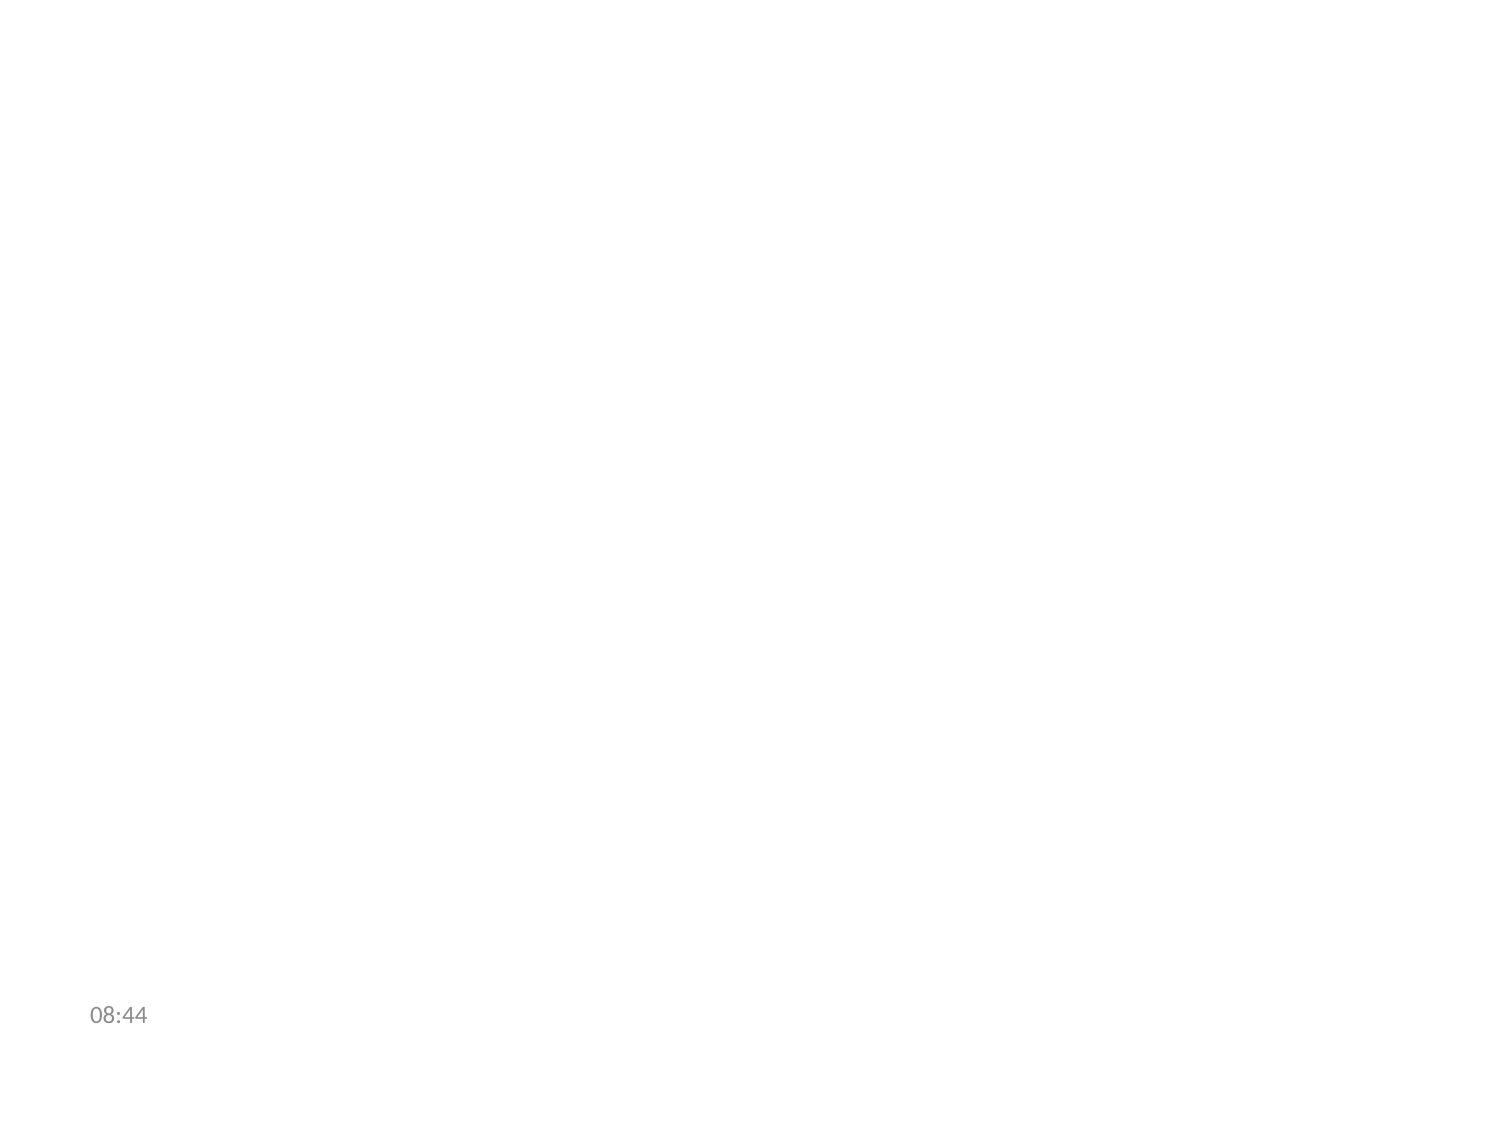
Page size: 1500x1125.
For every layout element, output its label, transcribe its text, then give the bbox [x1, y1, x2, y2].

text_box 15:35 [75, 983, 425, 1044]
